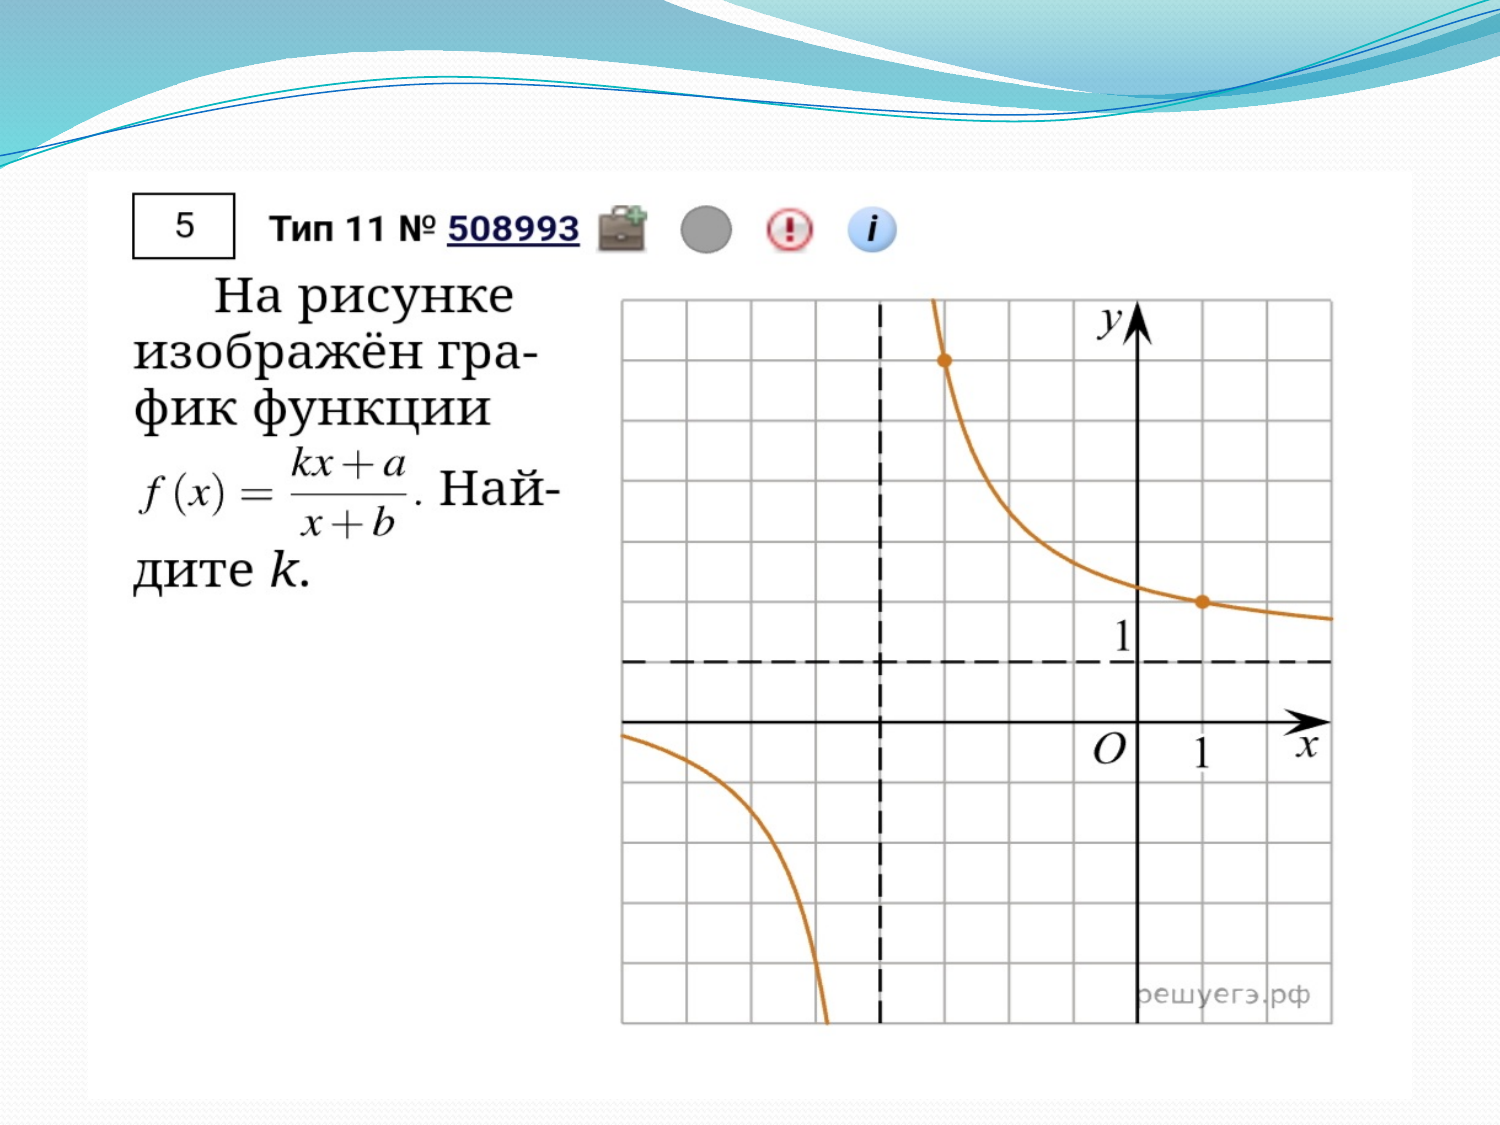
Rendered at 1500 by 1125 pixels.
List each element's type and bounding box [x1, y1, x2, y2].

list [88, 172, 1412, 1100]
